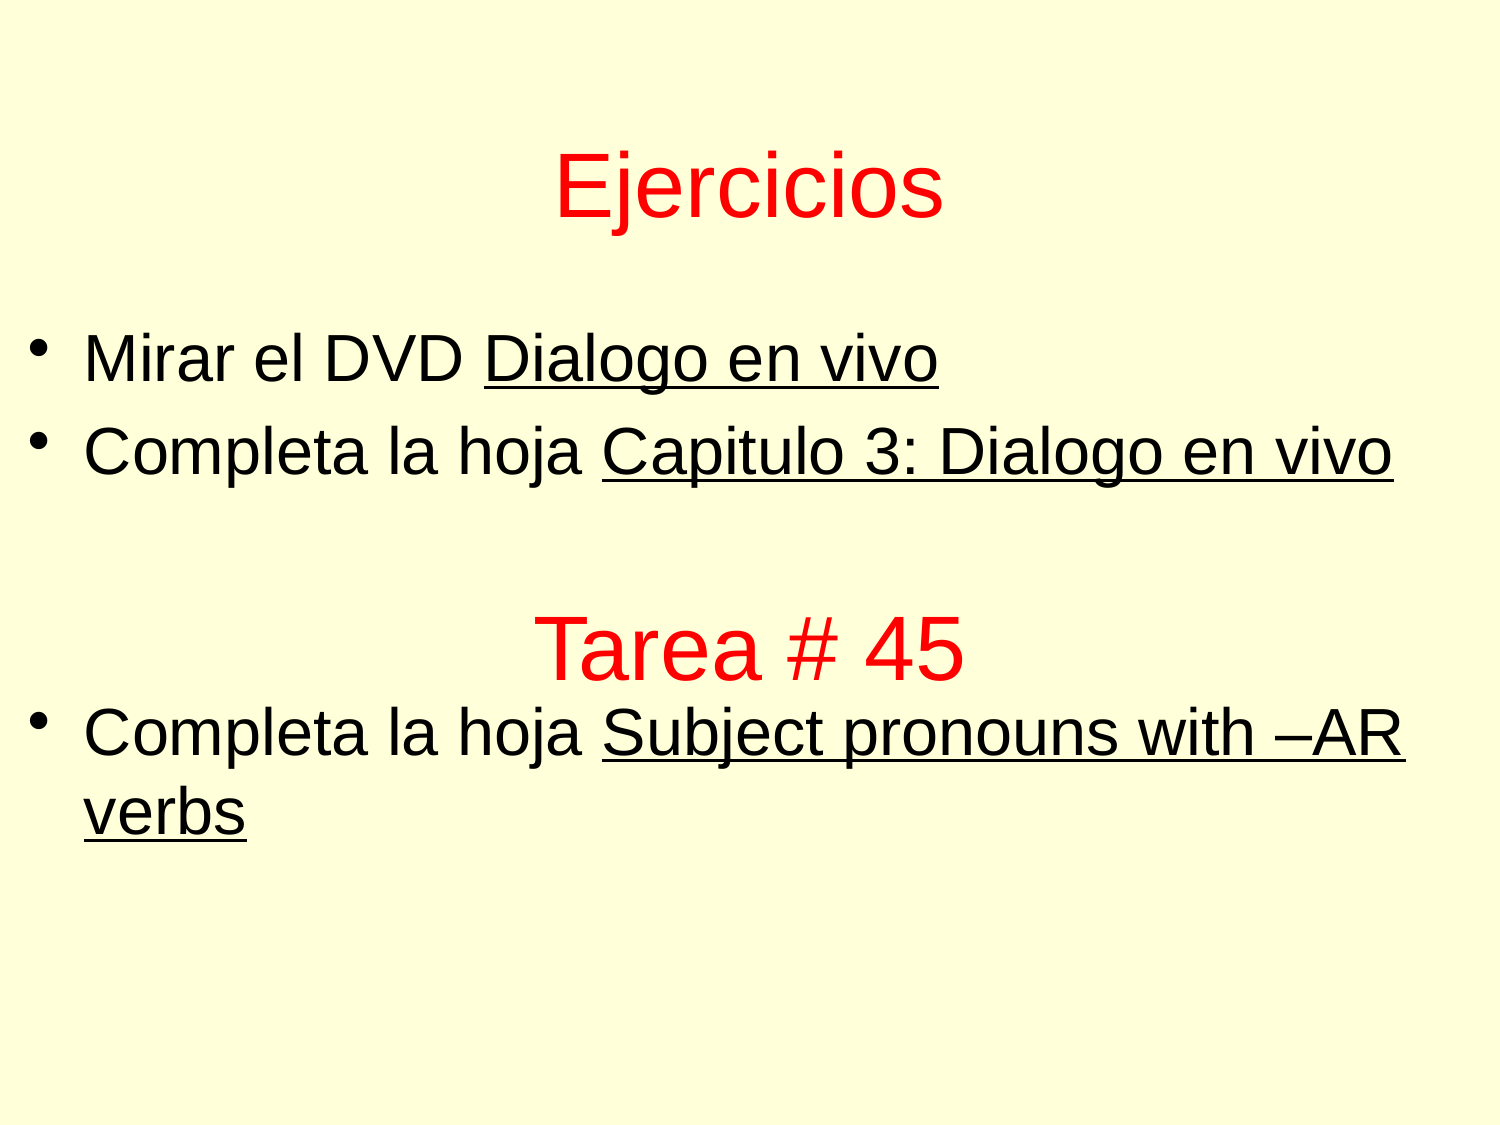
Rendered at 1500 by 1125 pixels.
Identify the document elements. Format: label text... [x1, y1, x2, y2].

text_box Tarea # 45 [74, 549, 1425, 738]
title Ejercicios [75, 87, 1425, 275]
list Mirar el DVD Dialogo en vivo Completa la hoja Capitulo 3: Dialogo en vivo Completa la hoja Subject pronouns with –AR verbs [12, 307, 1475, 1050]
